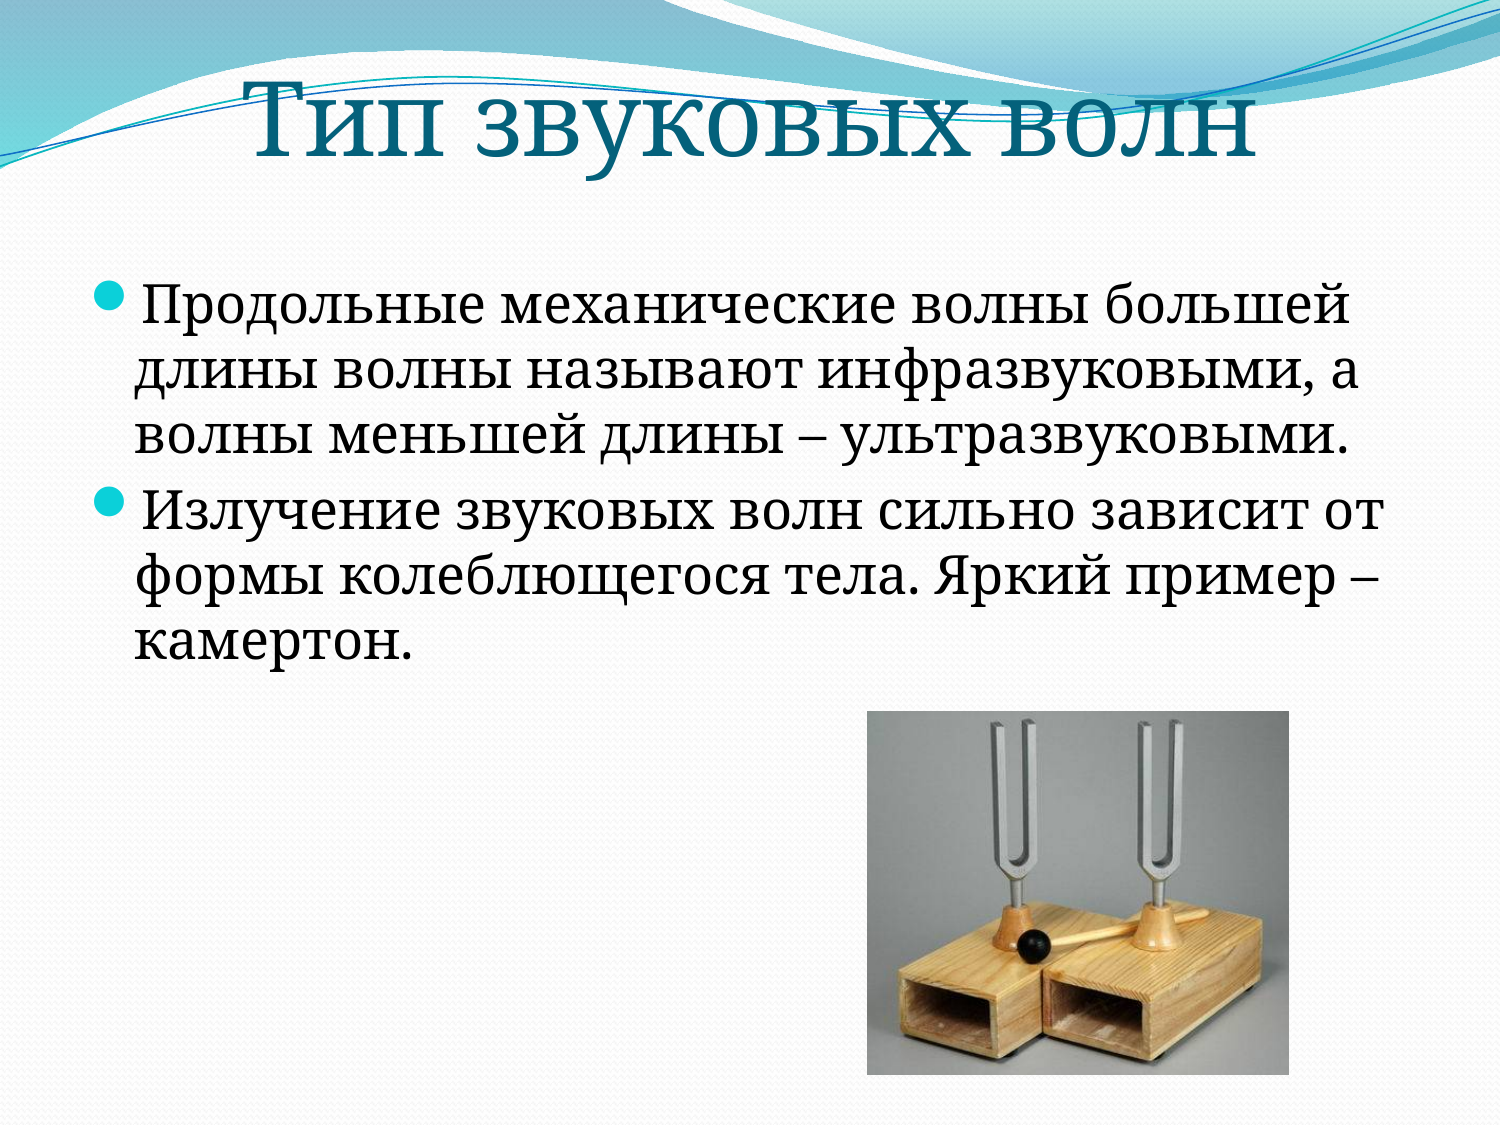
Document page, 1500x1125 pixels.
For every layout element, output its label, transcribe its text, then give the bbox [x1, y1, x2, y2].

picture [866, 711, 1290, 1075]
text_box Тип звуковых волн [74, 45, 1425, 233]
text_box Продольные механические волны большей длины волны называют инфразвуковыми, а волны меньшей длины – ультразвуковыми. Излучение звуковых волн сильно зависит от формы колеблющегося тела. Яркий пример – камертон. [74, 262, 1425, 1005]
